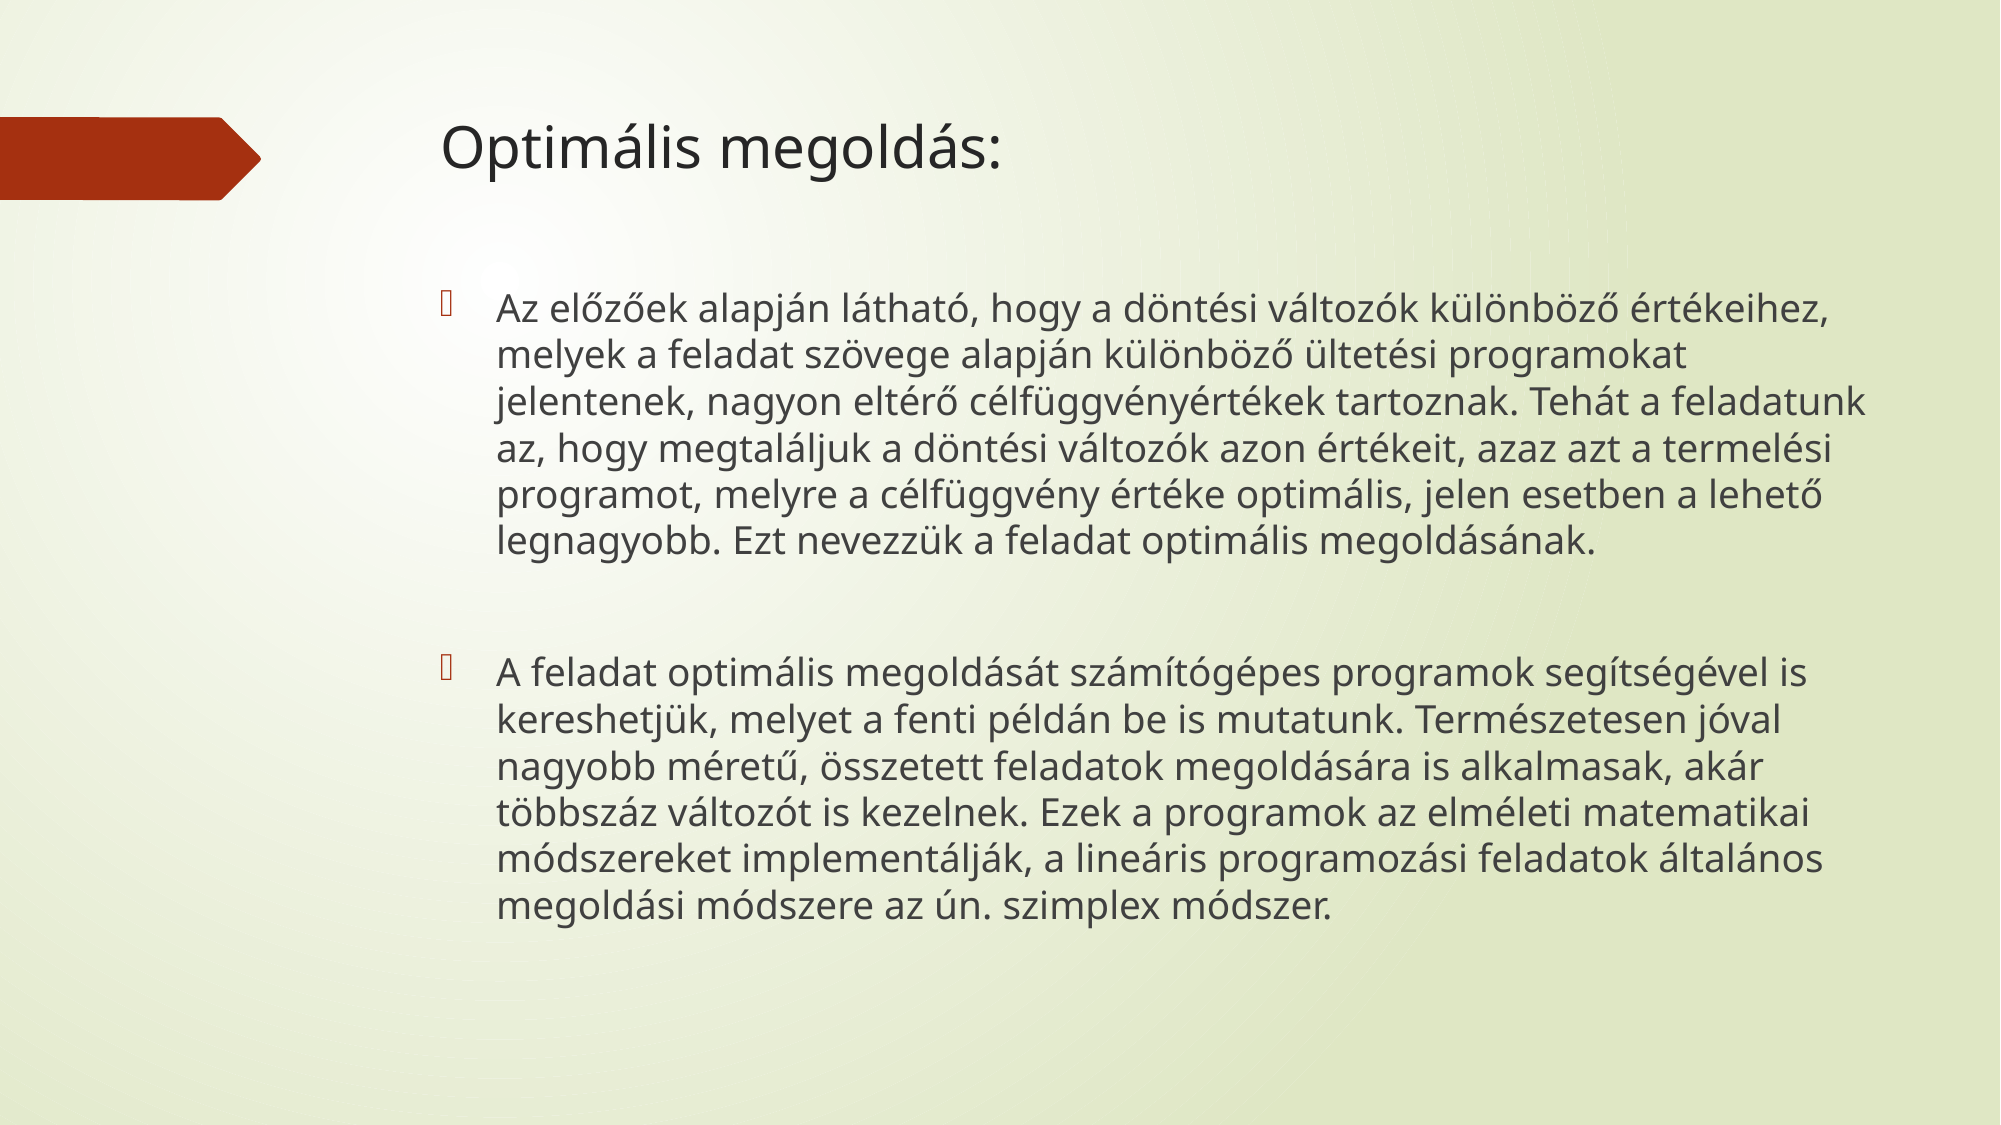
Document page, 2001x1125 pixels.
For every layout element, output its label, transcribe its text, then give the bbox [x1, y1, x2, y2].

title Optimális megoldás: [425, 102, 1888, 276]
list Az előzőek alapján látható, hogy a döntési változók különböző értékeihez, melyek a feladat szövege alapján különböző ültetési programokat jelentenek, nagyon eltérő célfüggvényértékek tartoznak. Tehát a feladatunk az, hogy megtaláljuk a döntési változók azon értékeit, azaz azt a termelési programot, melyre a célfüggvény értéke optimális, jelen esetben a lehető legnagyobb. Ezt nevezzük a feladat optimális megoldásának. A feladat optimális megoldását számítógépes programok segítségével is kereshetjük, melyet a fenti példán be is mutatunk. Természetesen jóval nagyobb méretű, összetett feladatok megoldására is alkalmasak, akár többszáz változót is kezelnek. Ezek a programok az elméleti matematikai módszereket implementálják, a lineáris programozási feladatok általános megoldási módszere az ún. szimplex módszer. [424, 276, 1888, 959]
